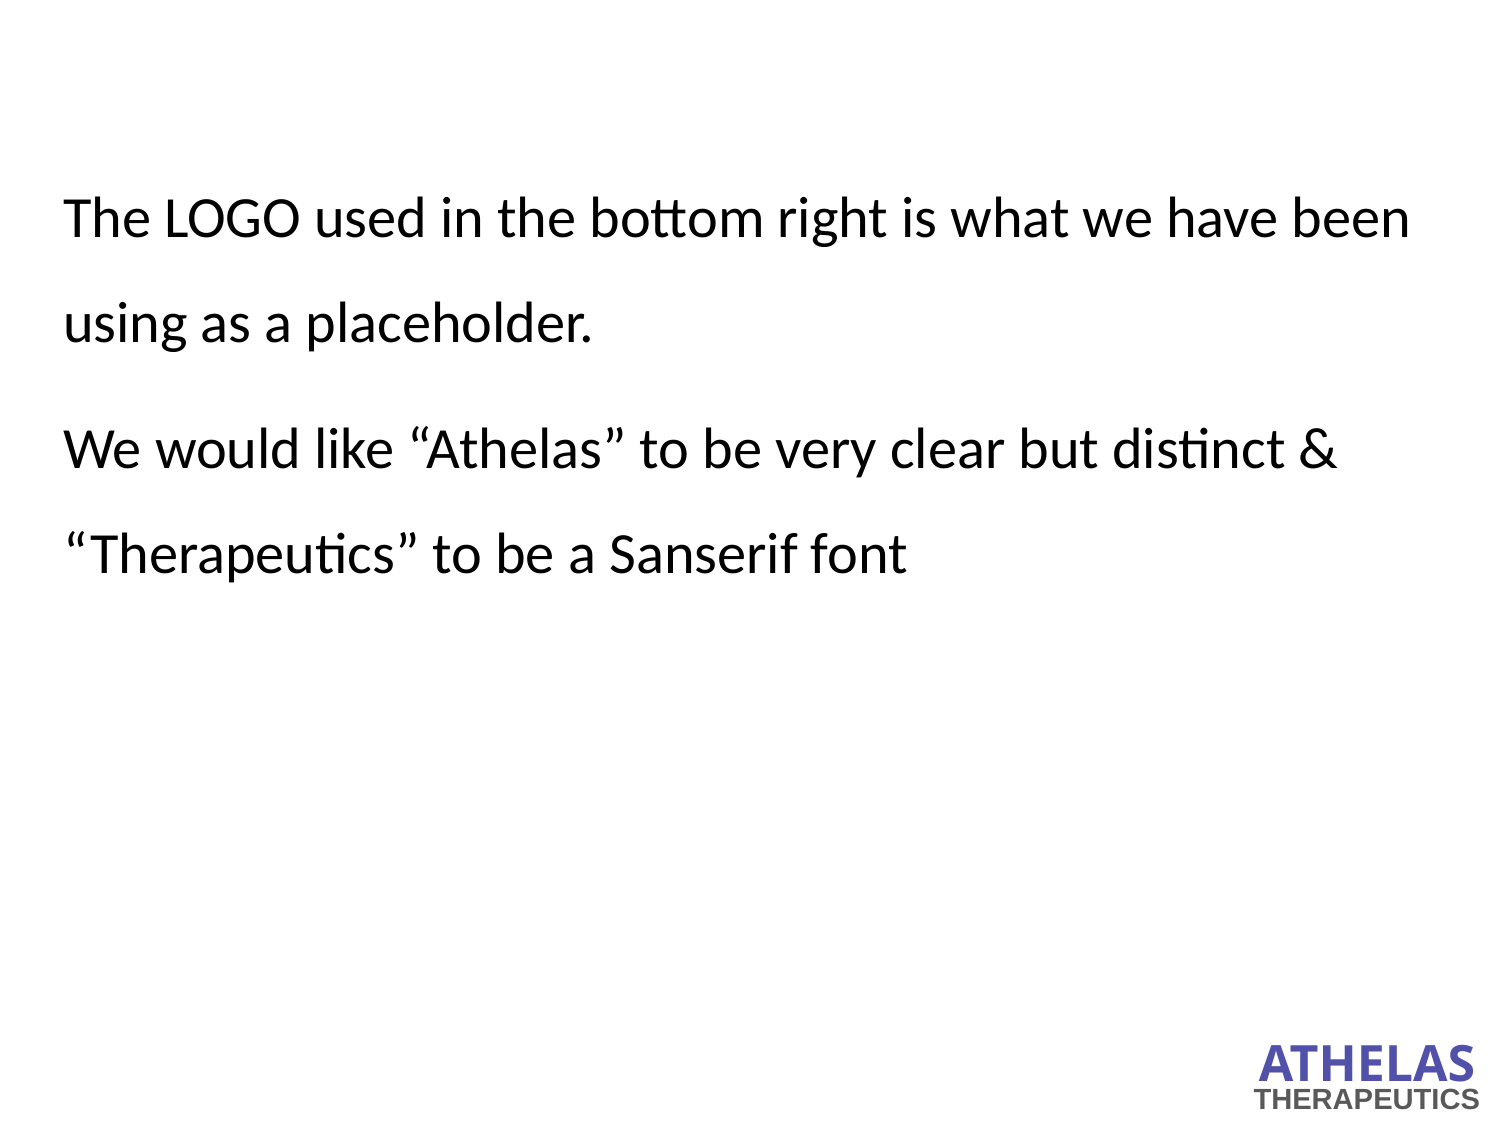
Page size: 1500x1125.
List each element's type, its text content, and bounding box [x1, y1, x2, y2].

list The LOGO used in the bottom right is what we have been using as a placeholder. We would like “Athelas” to be very clear but distinct & “Therapeutics” to be a Sanserif font [48, 136, 1452, 833]
text_box ATHELAS THERAPEUTICS [1238, 1040, 1496, 1122]
